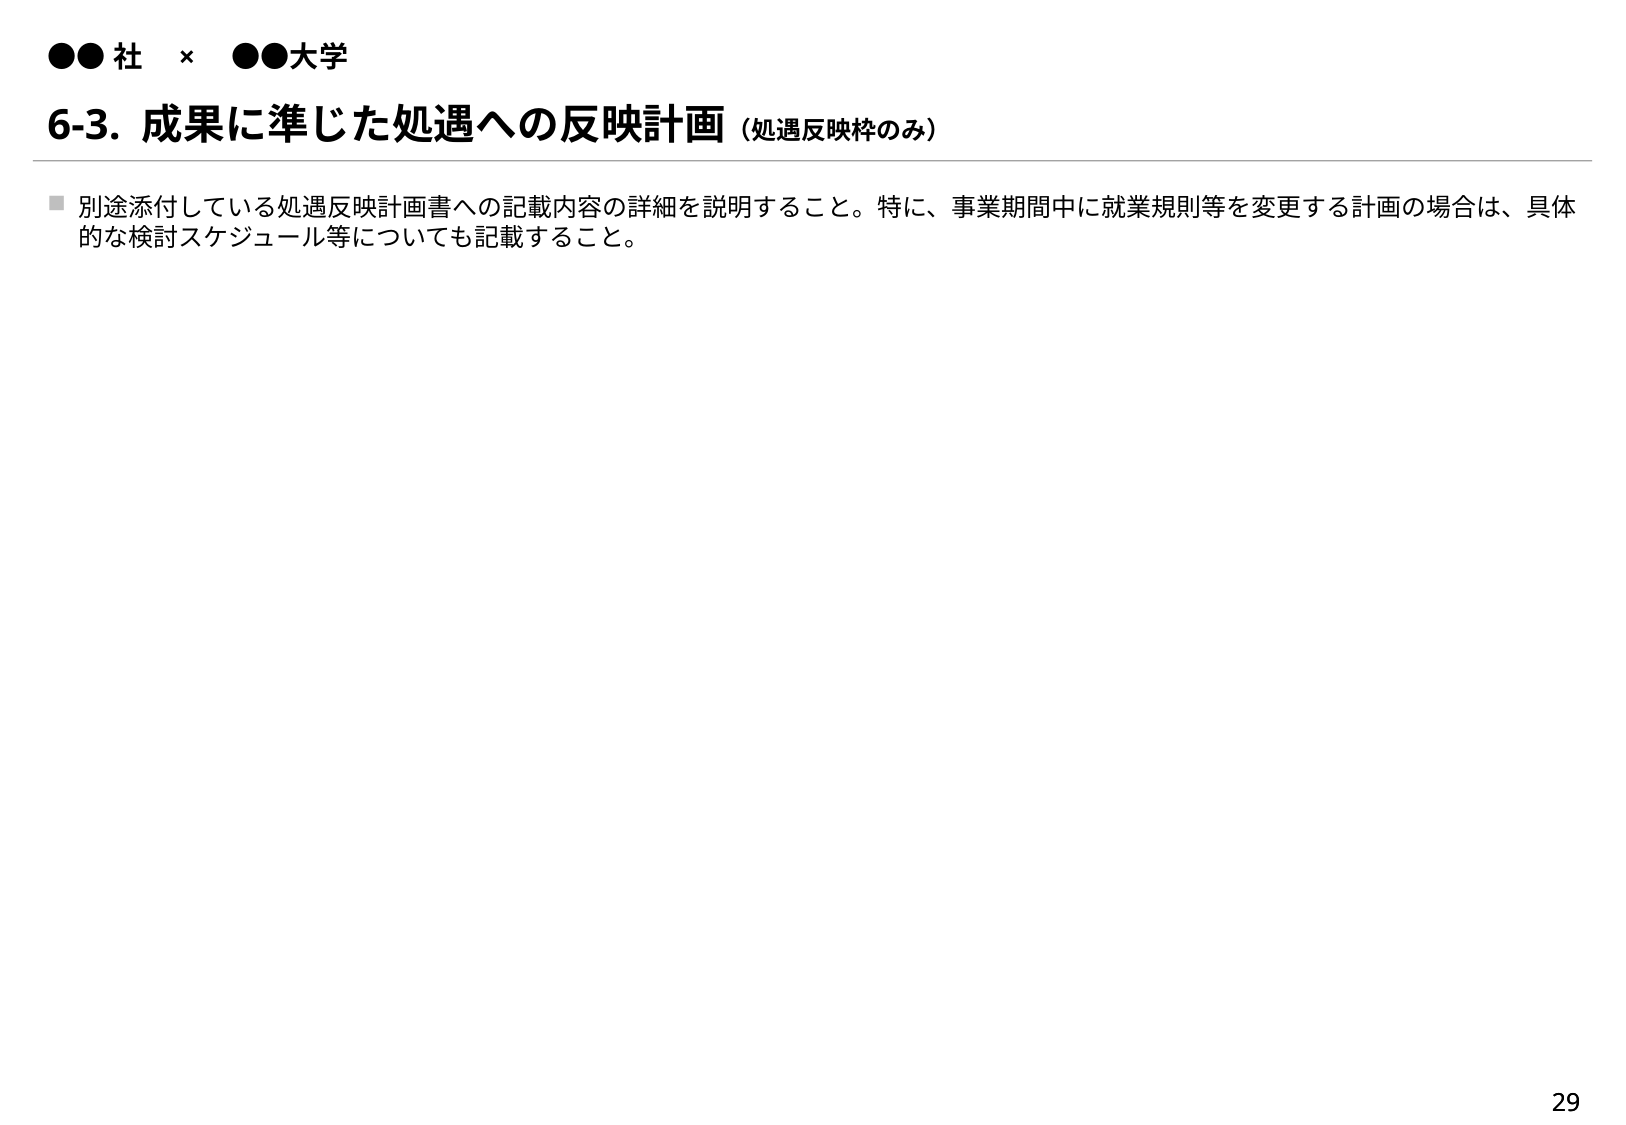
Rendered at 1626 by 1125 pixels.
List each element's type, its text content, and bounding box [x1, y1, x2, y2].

title ●●社 × ●●大学 [32, 30, 1593, 89]
list 6-3. 成果に準じた処遇への反映計画（処遇反映枠のみ） [32, 89, 1593, 155]
list 別途添付している処遇反映計画書への記載内容の詳細を説明すること。特に、事業期間中に就業規則等を変更する計画の場合は、具体的な検討スケジュール等についても記載すること。 [32, 184, 1593, 837]
